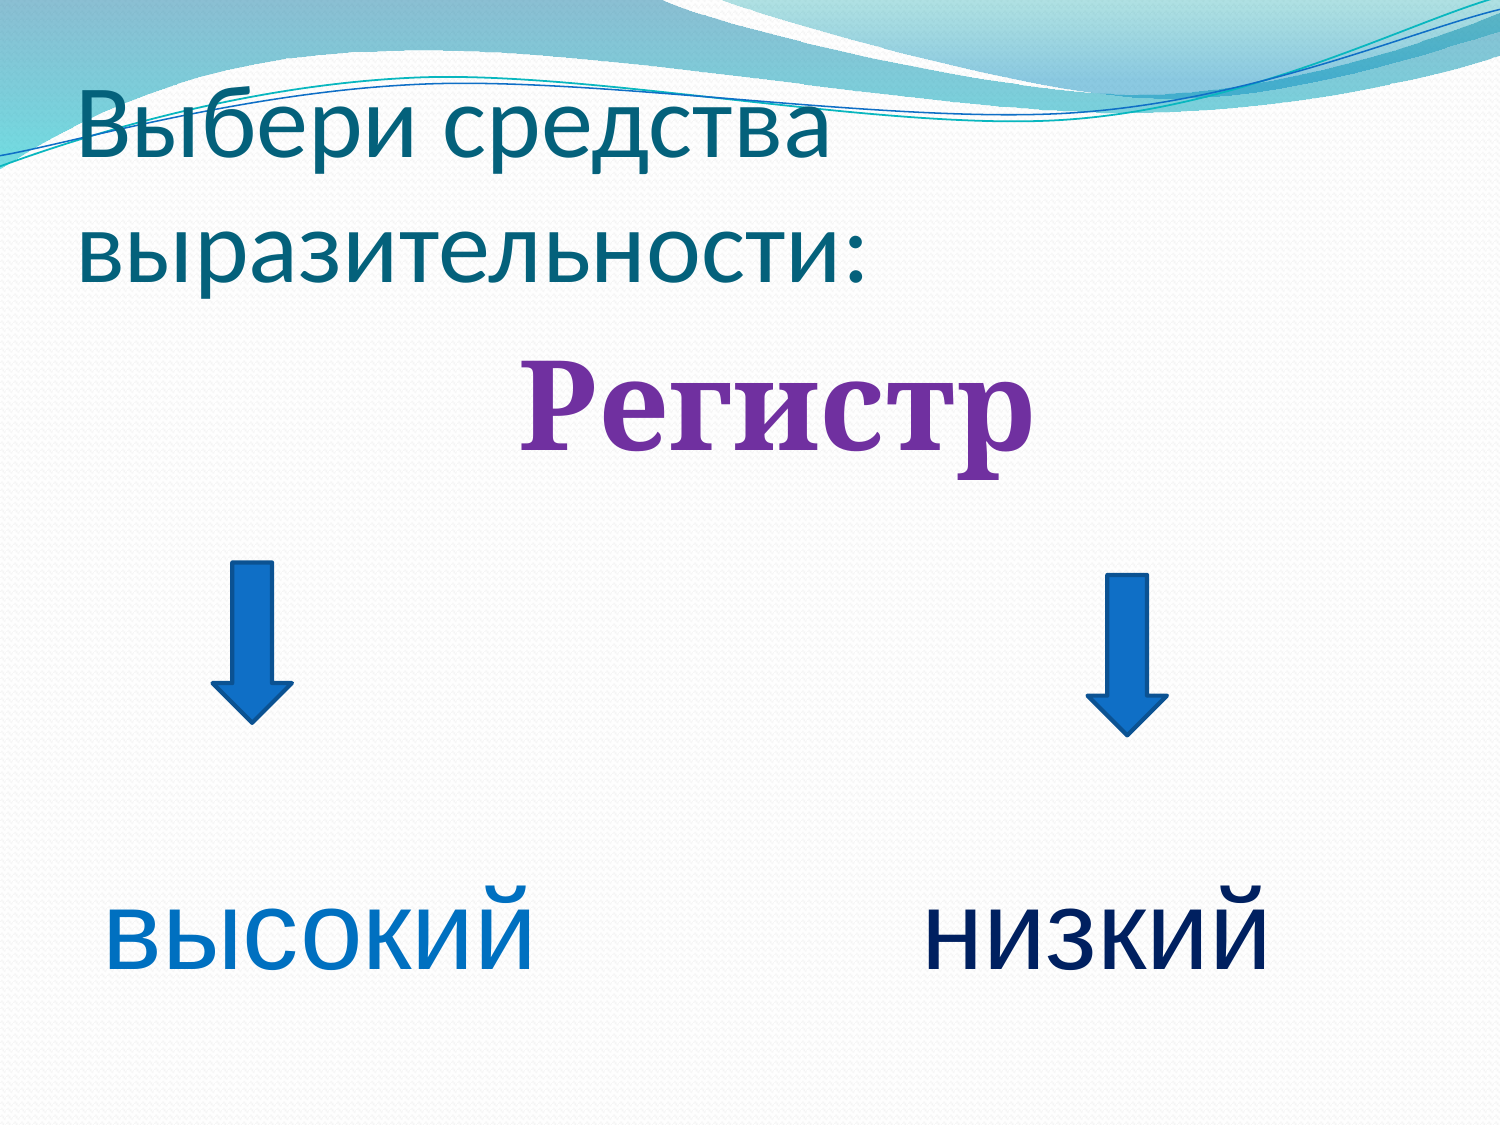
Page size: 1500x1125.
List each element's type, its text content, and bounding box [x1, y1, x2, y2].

text_box низкий [812, 849, 1400, 1000]
list Регистр [74, 317, 1426, 1038]
text_box [1085, 572, 1169, 738]
title Выбери средства выразительности: [74, 115, 1426, 304]
text_box [210, 560, 294, 725]
text_box высокий [87, 849, 812, 1000]
